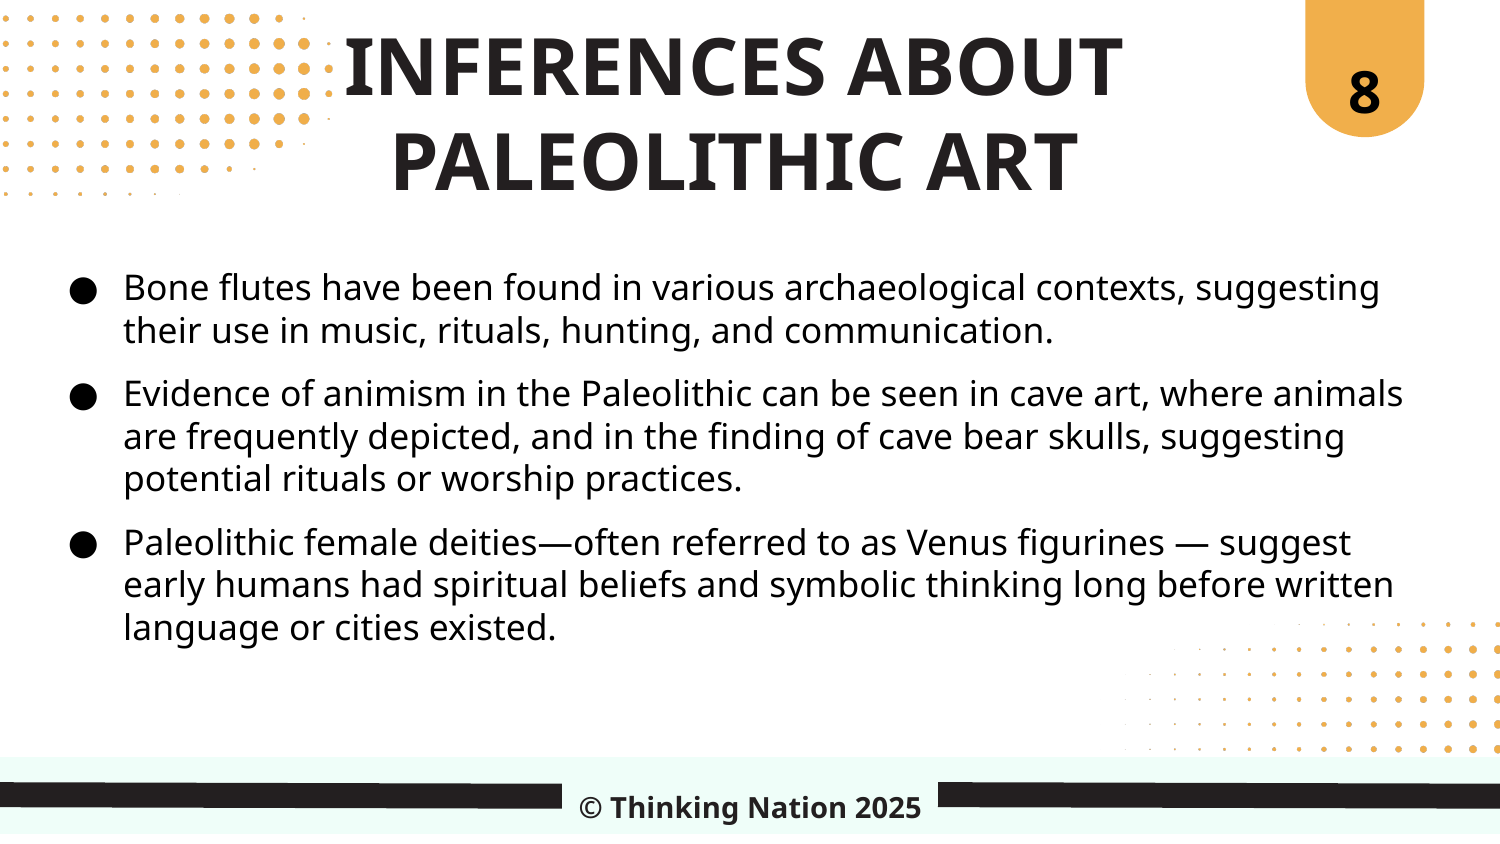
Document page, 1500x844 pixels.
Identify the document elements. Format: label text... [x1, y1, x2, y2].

text_box INFERENCES ABOUT PALEOLITHIC ART [130, 16, 1339, 207]
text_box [0, 756, 1500, 835]
text_box [1100, 622, 1500, 755]
text_box Bone flutes have been found in various archaeological contexts, suggesting their use in music, rituals, hunting, and communication. Evidence of animism in the Paleolithic can be seen in cave art, where animals are frequently depicted, and in the finding of cave bear skulls, suggesting potential rituals or worship practices. Paleolithic female deities—often referred to as Venus figurines — suggest early humans had spiritual beliefs and symbolic thinking long before written language or cities existed. [33, 250, 1421, 681]
text_box [0, 0, 333, 196]
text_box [1300, 0, 1430, 138]
